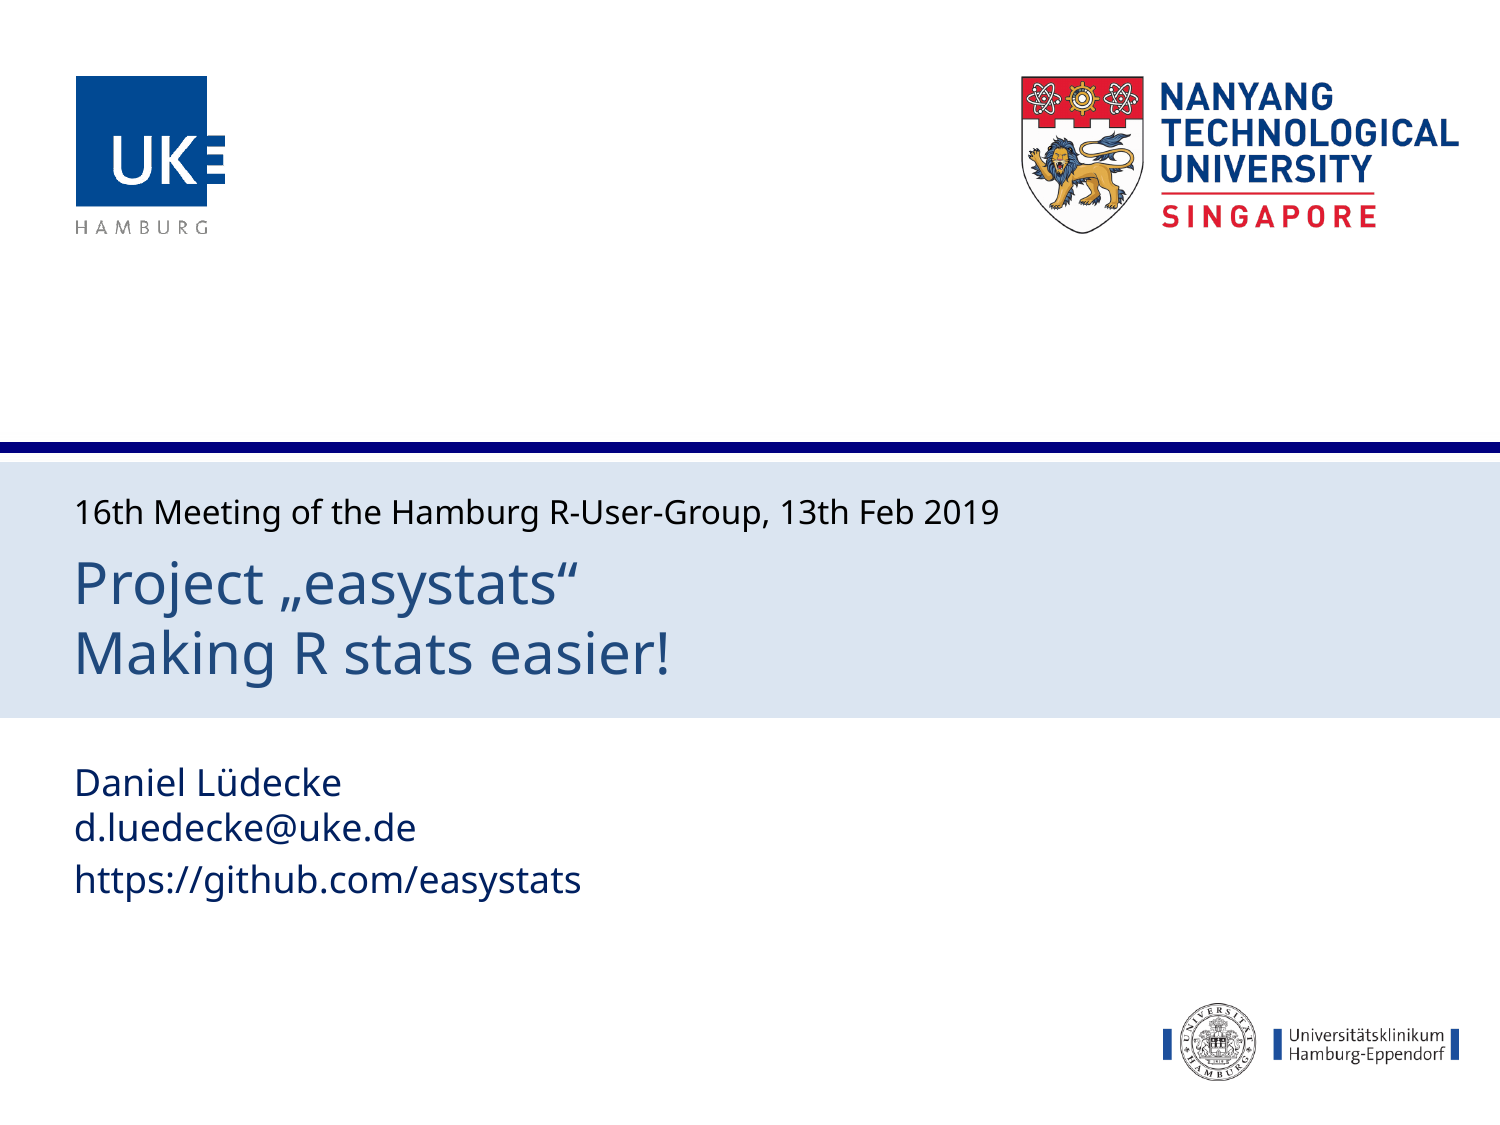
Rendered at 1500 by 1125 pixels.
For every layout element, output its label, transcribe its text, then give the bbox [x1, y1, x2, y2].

picture [76, 76, 225, 234]
title Project „easystats“ Making R stats easier! [59, 539, 1471, 718]
picture [0, 432, 1500, 462]
subtitle 16th Meeting of the Hamburg R-User-Group, 13th Feb 2019 [59, 477, 1471, 539]
picture [1021, 76, 1459, 234]
slide_number Daniel Lüdecke d.luedecke@uke.de https://github.com/easystats [59, 751, 1459, 1125]
